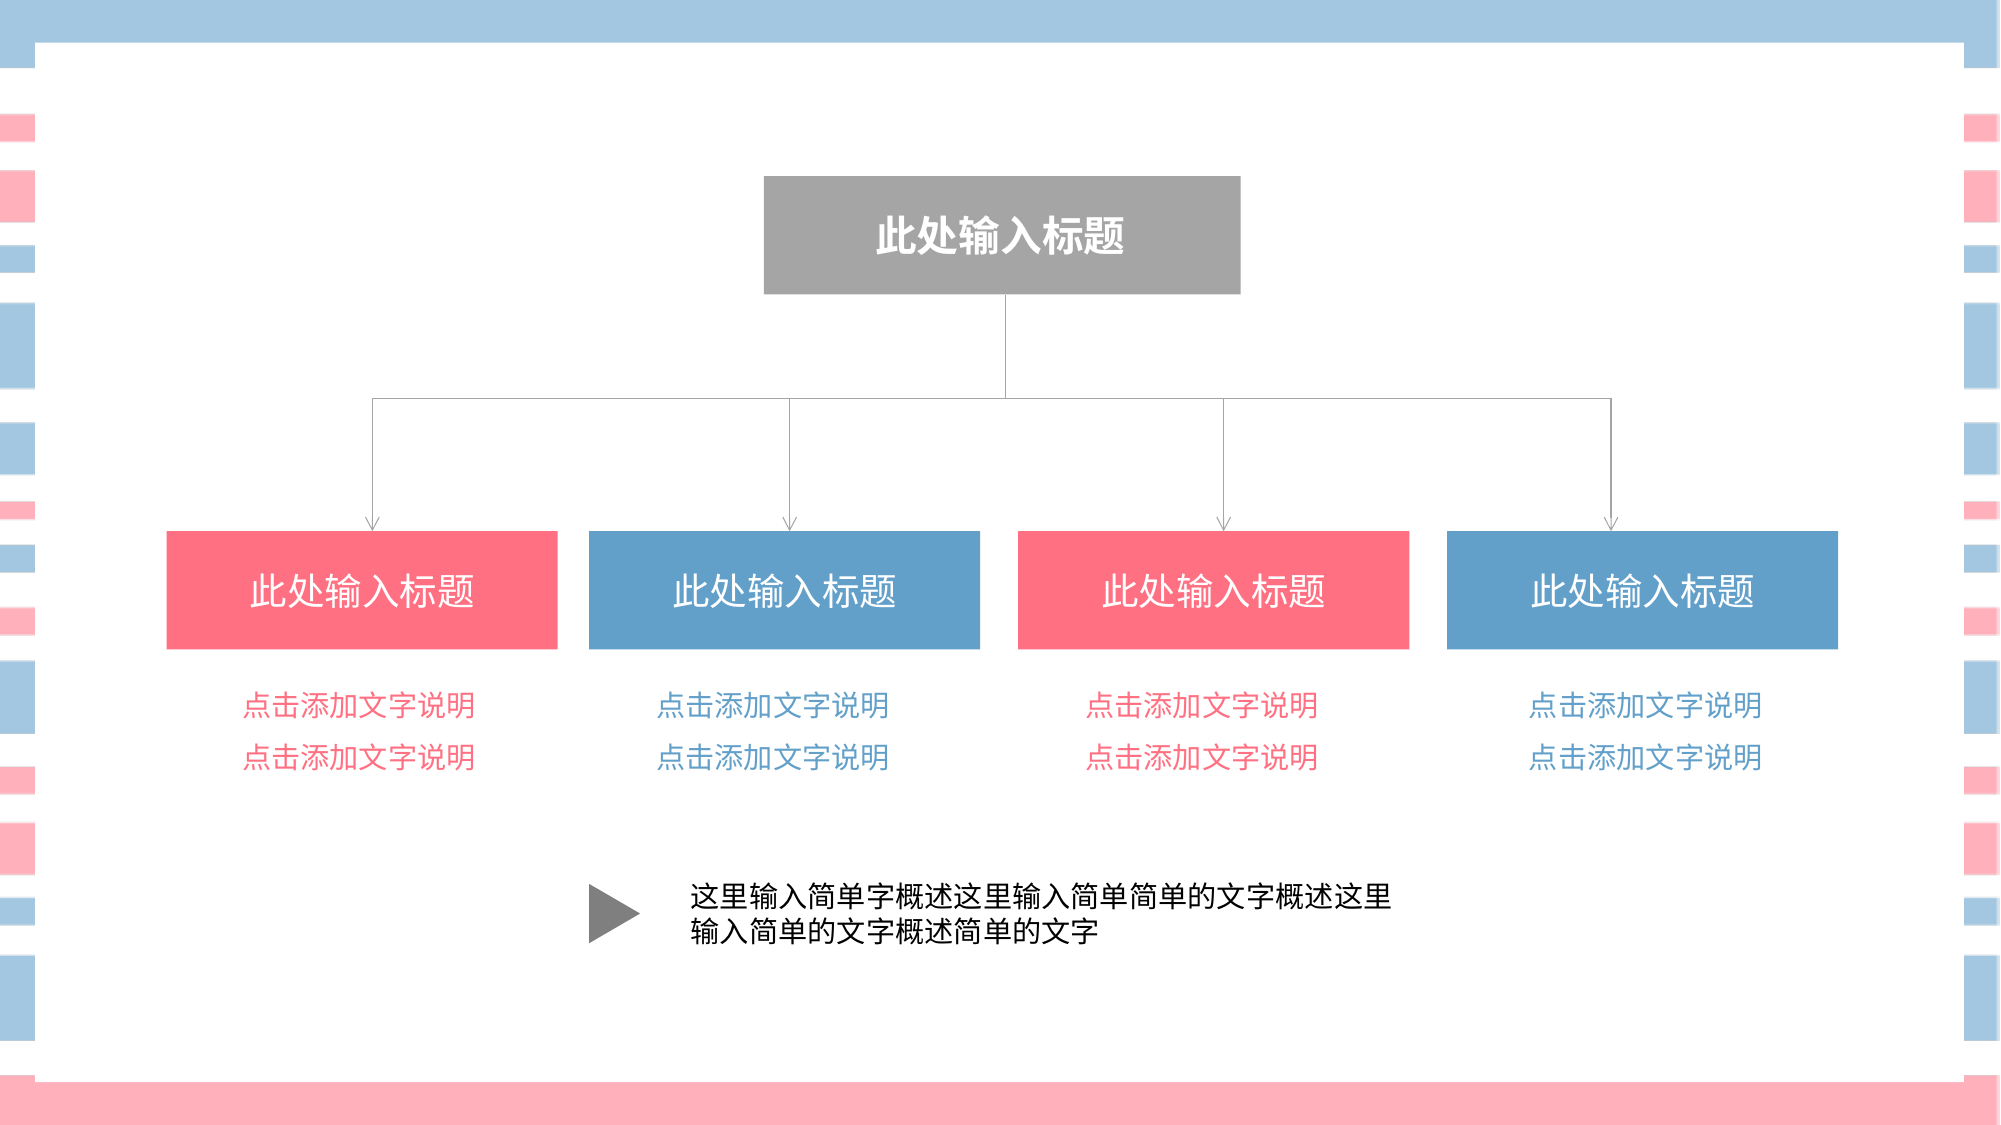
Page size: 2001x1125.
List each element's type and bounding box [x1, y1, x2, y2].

text_box [166, 530, 558, 650]
text_box [588, 530, 981, 650]
text_box [1446, 530, 1839, 650]
text_box [763, 175, 1242, 295]
text_box [1017, 530, 1410, 650]
text_box [372, 294, 1612, 532]
picture [0, 0, 2000, 1125]
